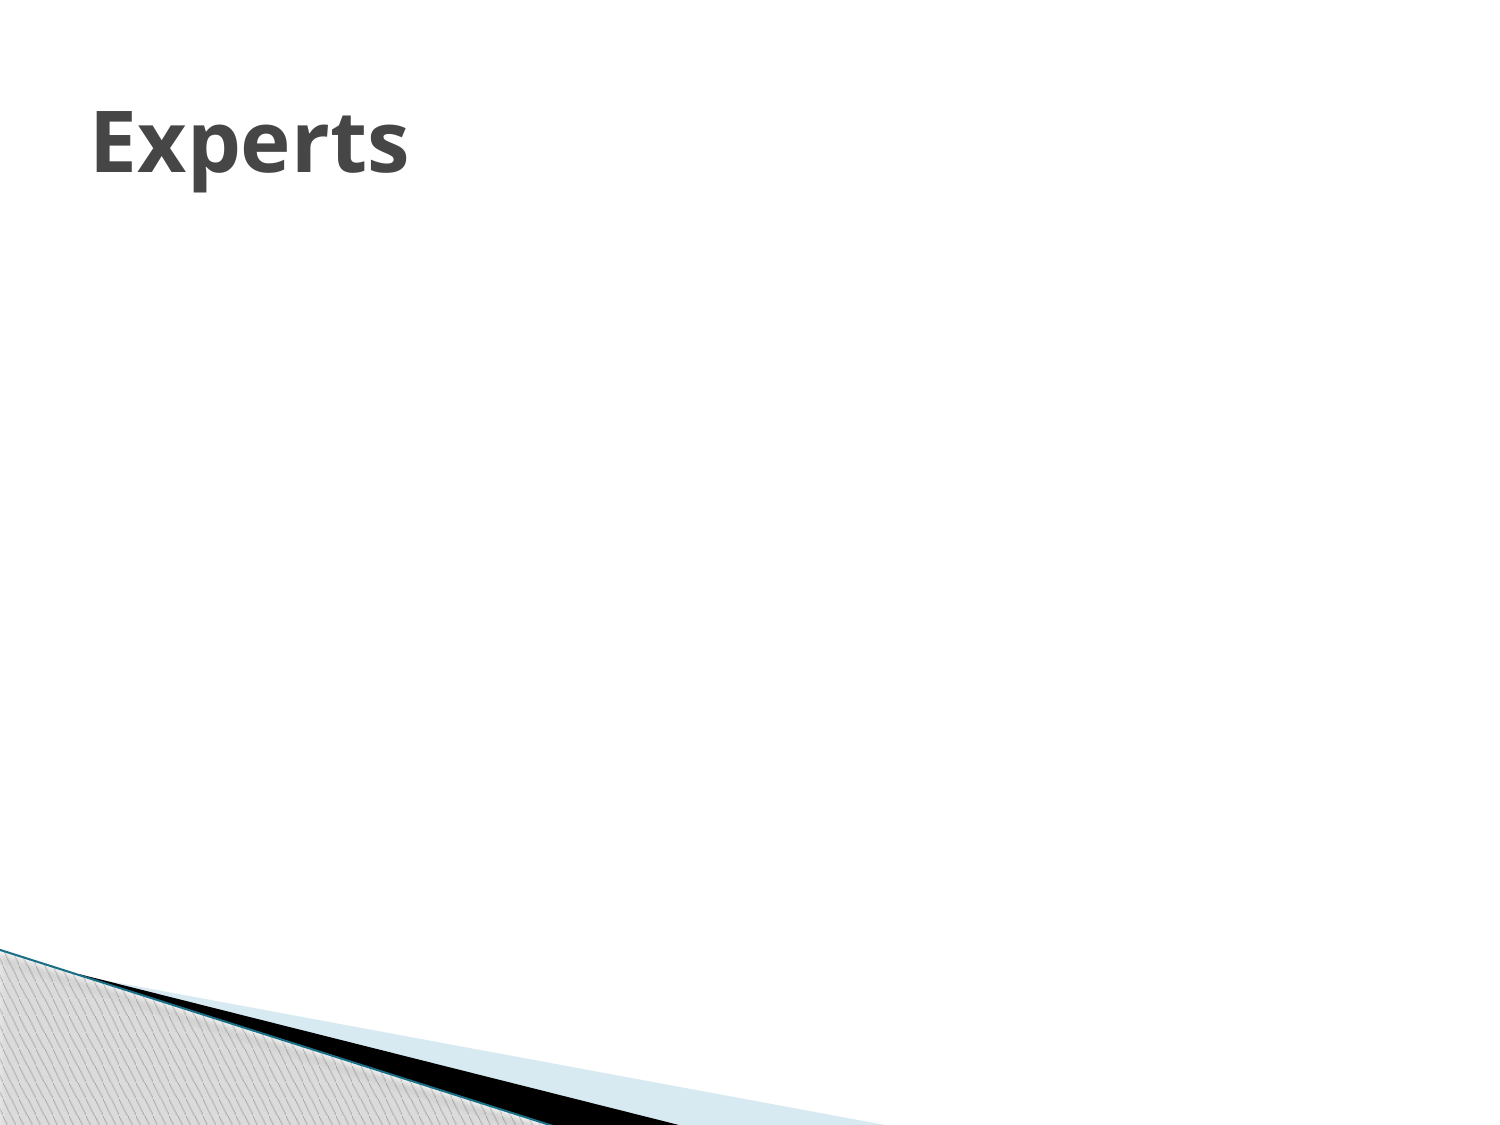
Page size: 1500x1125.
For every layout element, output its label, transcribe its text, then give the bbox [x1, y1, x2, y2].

title Experts [75, 45, 1425, 233]
